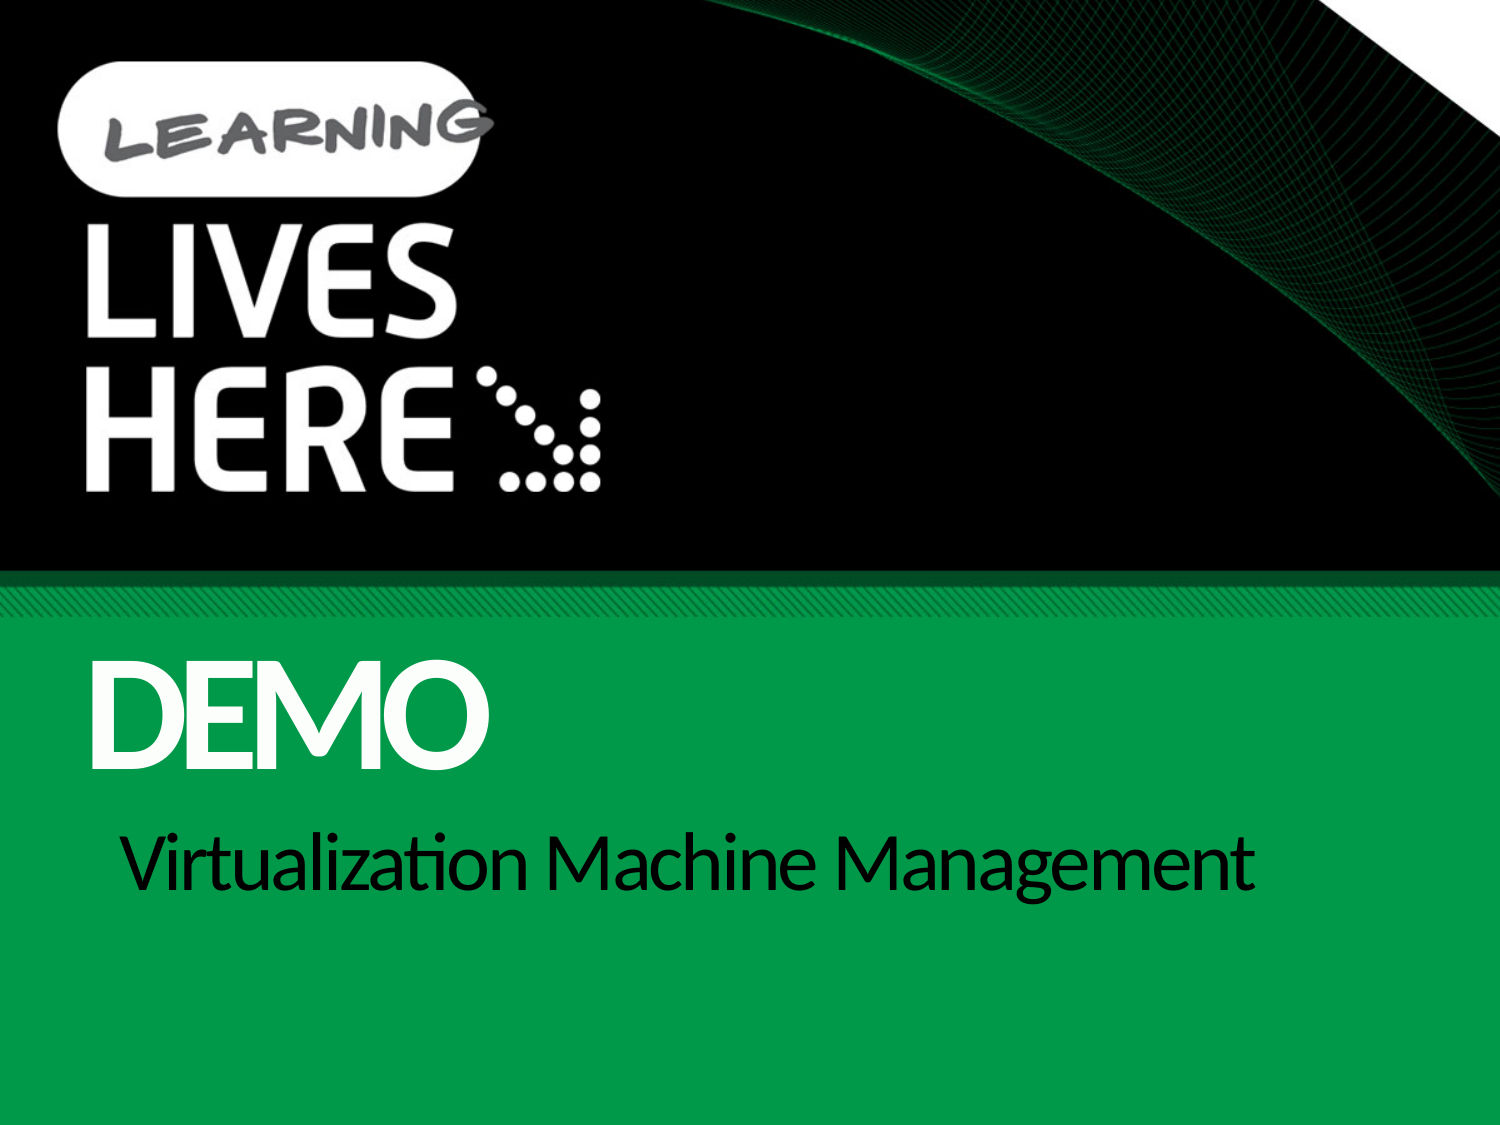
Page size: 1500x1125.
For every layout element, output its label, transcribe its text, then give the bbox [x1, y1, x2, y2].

title Virtualization Machine Management [119, 818, 1375, 943]
picture [0, 0, 1500, 1125]
list DEMO [83, 625, 1344, 800]
